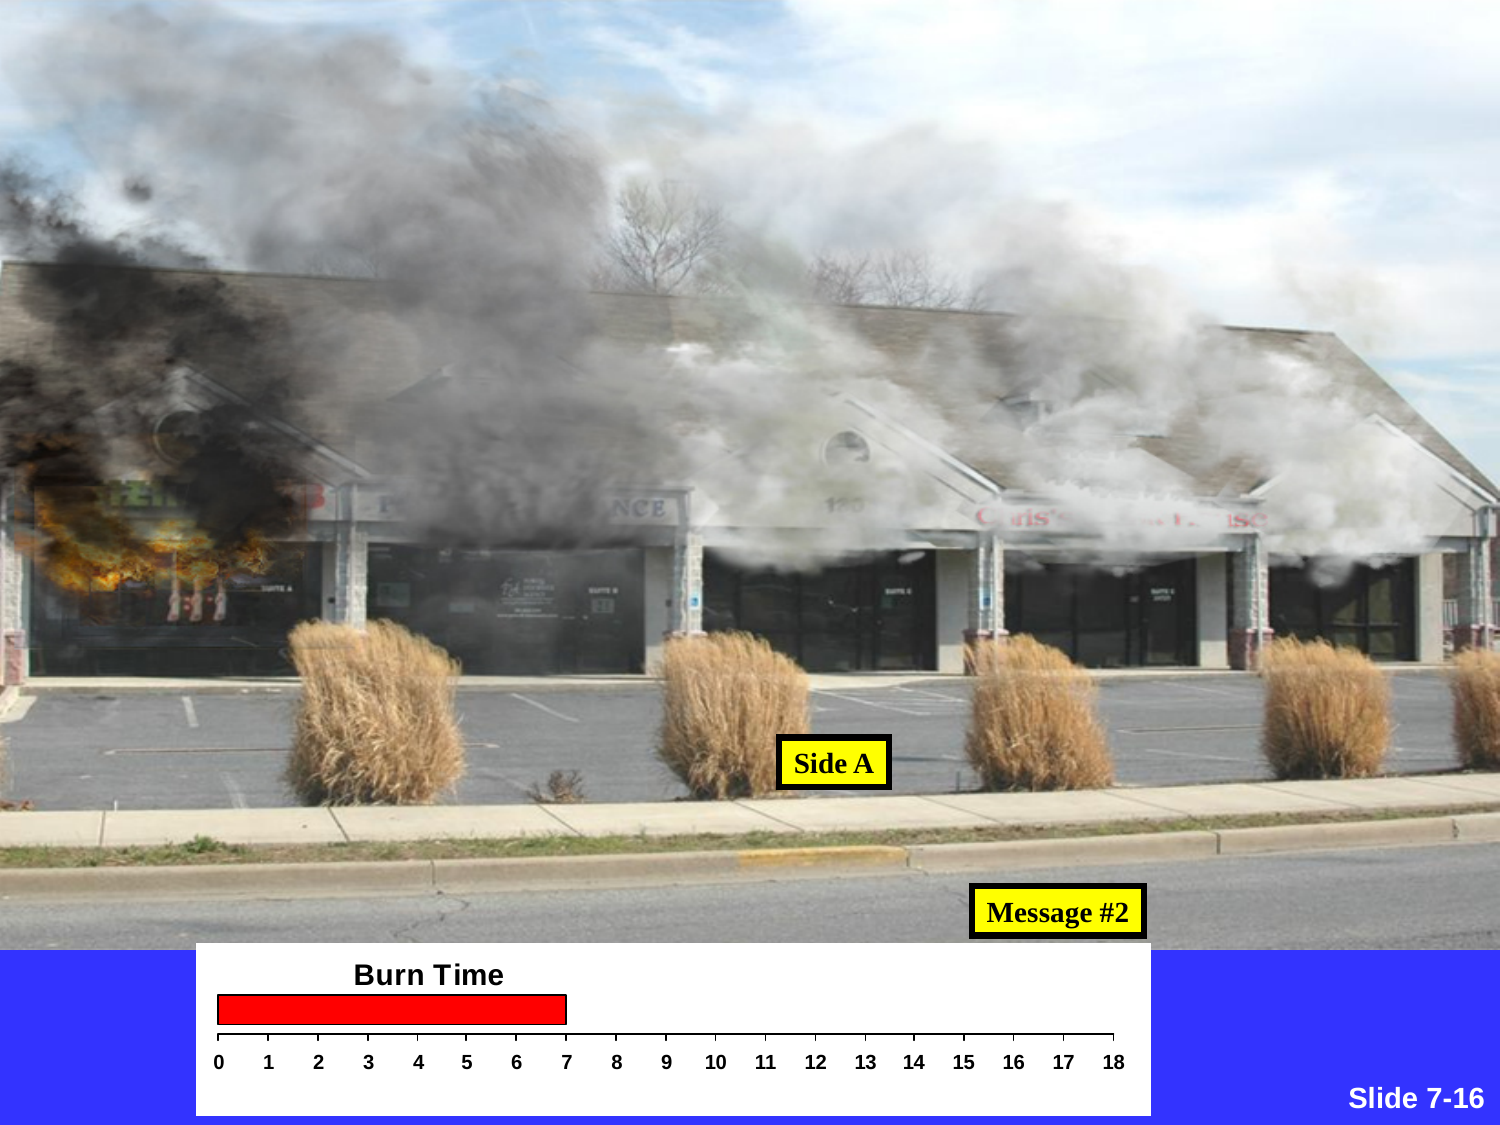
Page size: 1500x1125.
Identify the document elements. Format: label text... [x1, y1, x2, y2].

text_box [195, 942, 1152, 1116]
slide_number Slide 7-301 [1149, 1071, 1500, 1125]
picture [0, 0, 1500, 951]
